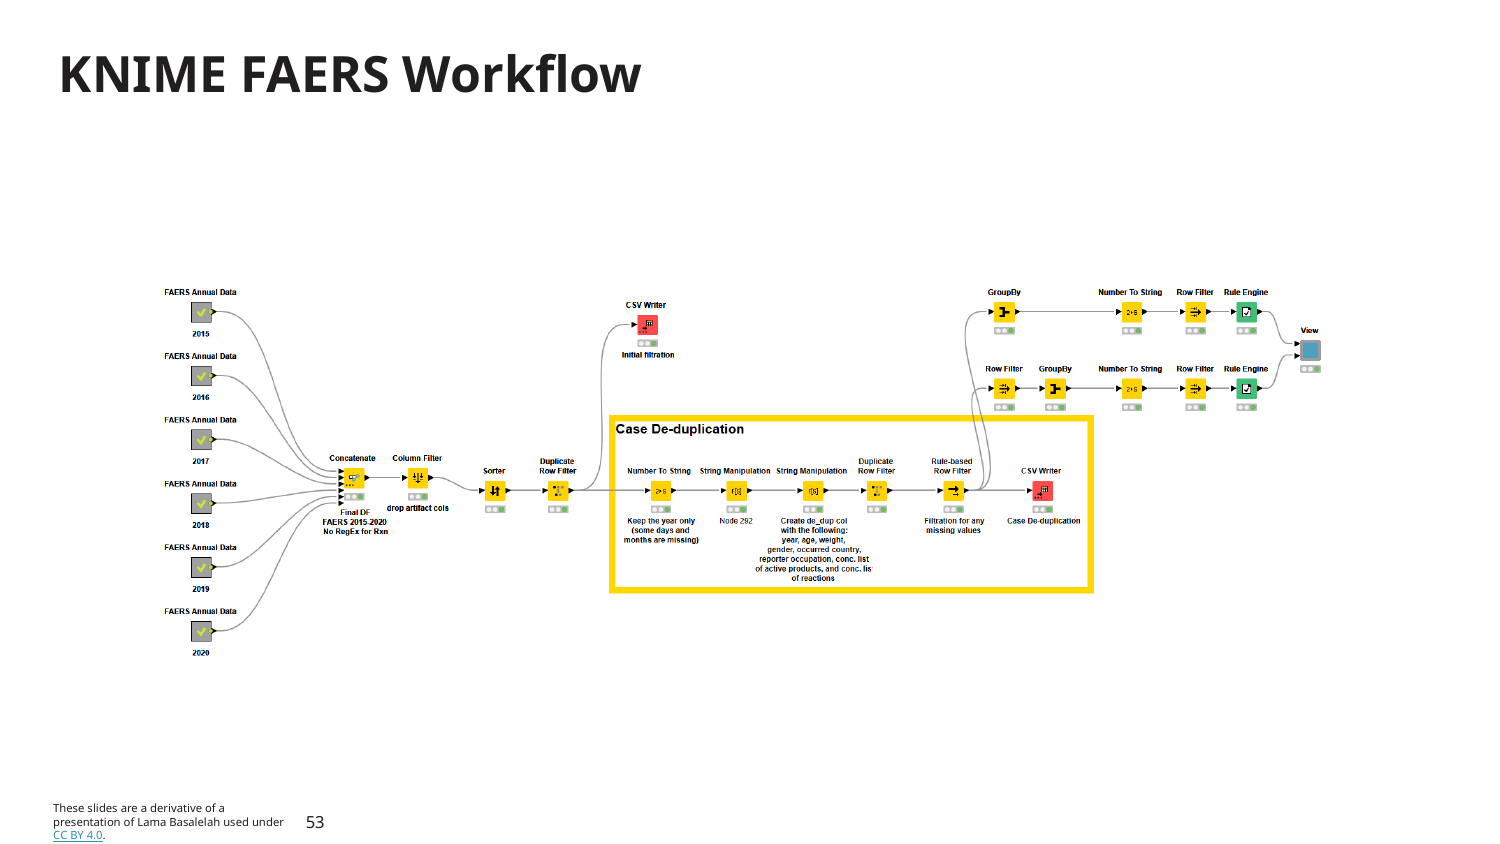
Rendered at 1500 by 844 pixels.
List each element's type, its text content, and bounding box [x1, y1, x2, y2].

title KNIME FAERS Workflow [59, 42, 1442, 102]
slide_number 53 [305, 804, 401, 843]
picture [164, 287, 1358, 661]
